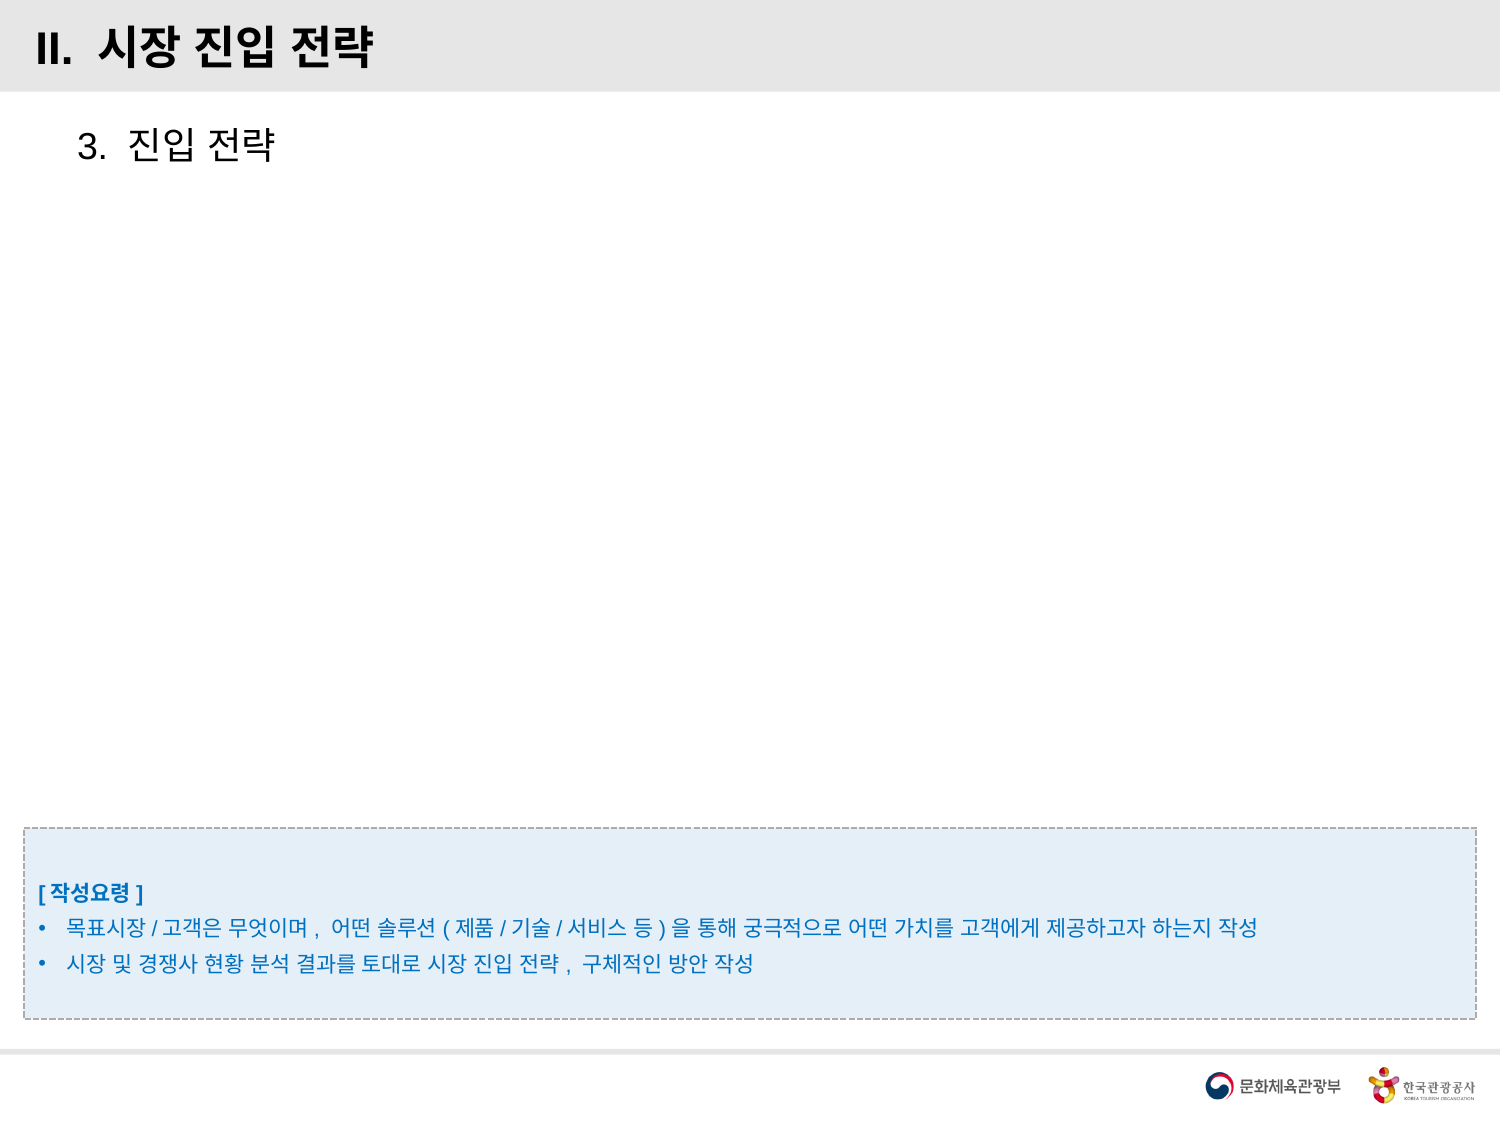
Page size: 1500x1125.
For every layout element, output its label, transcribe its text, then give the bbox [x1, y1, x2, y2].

text_box 3. 진입 전략 [61, 108, 1500, 181]
picture [1200, 1064, 1486, 1109]
text_box [작성요령] 목표시장/고객은 무엇이며, 어떤 솔루션(제품/기술/서비스 등)을 통해 궁극적으로 어떤 가치를 고객에게 제공하고자 하는지 작성 시장 및 경쟁사 현황 분석 결과를 토대로 시장 진입 전략, 구체적인 방안 작성 [23, 827, 1477, 1020]
text_box II. 시장 진입 전략 [0, 0, 1500, 93]
